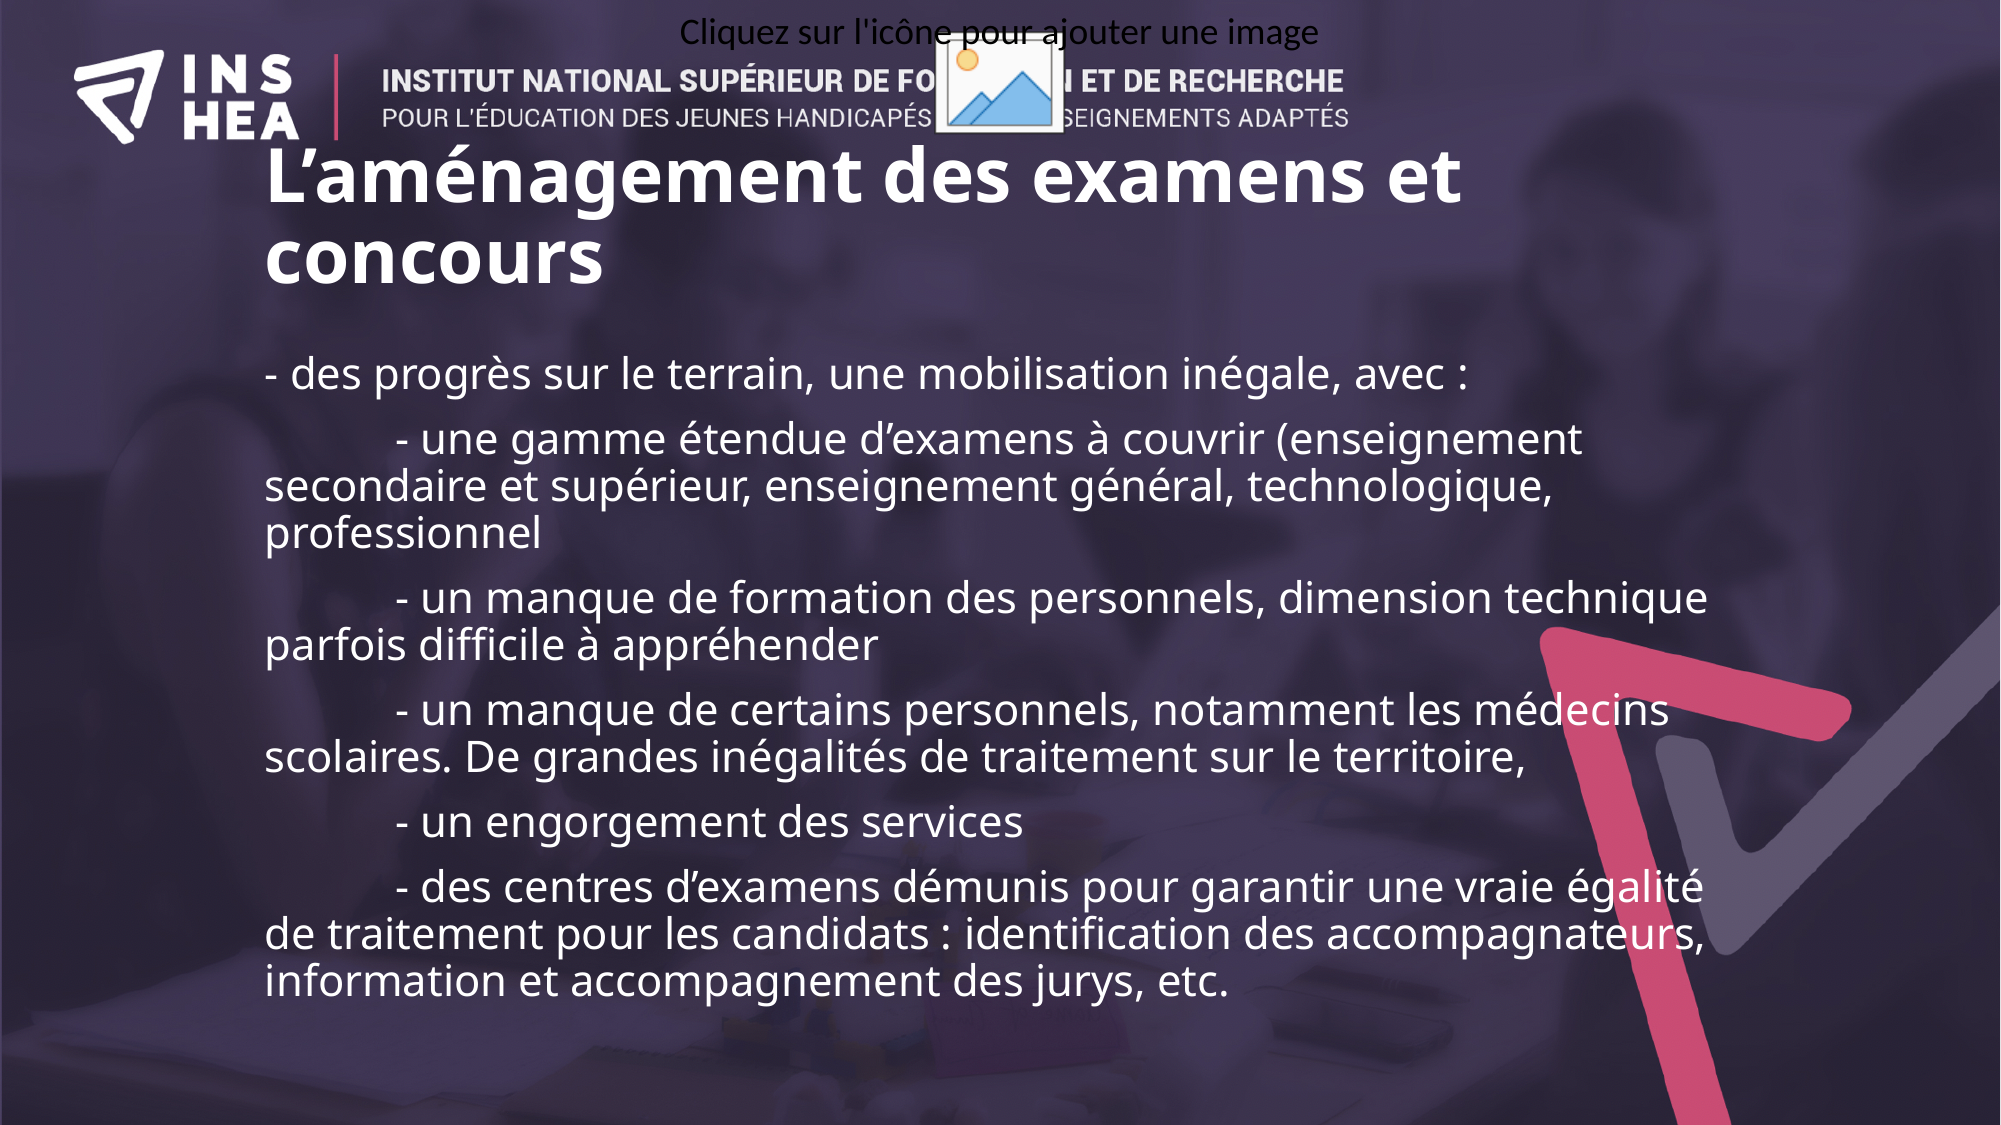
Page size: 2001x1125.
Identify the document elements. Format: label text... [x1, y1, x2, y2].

subtitle - des progrès sur le terrain, une mobilisation inégale, avec : - une gamme étendue d’examens à couvrir (enseignement secondaire et supérieur, enseignement général, technologique, professionnel - un manque de formation des personnels, dimension technique parfois difficile à appréhender - un manque de certains personnels, notamment les médecins scolaires. De grandes inégalités de traitement sur le territoire, - un engorgement des services - des centres d’examens démunis pour garantir une vraie égalité de traitement pour les candidats : identification des accompagnateurs, information et accompagnement des jurys, etc. [249, 344, 1750, 1079]
picture [0, 0, 2001, 1125]
title L’aménagement des examens et concours [249, 184, 1750, 308]
